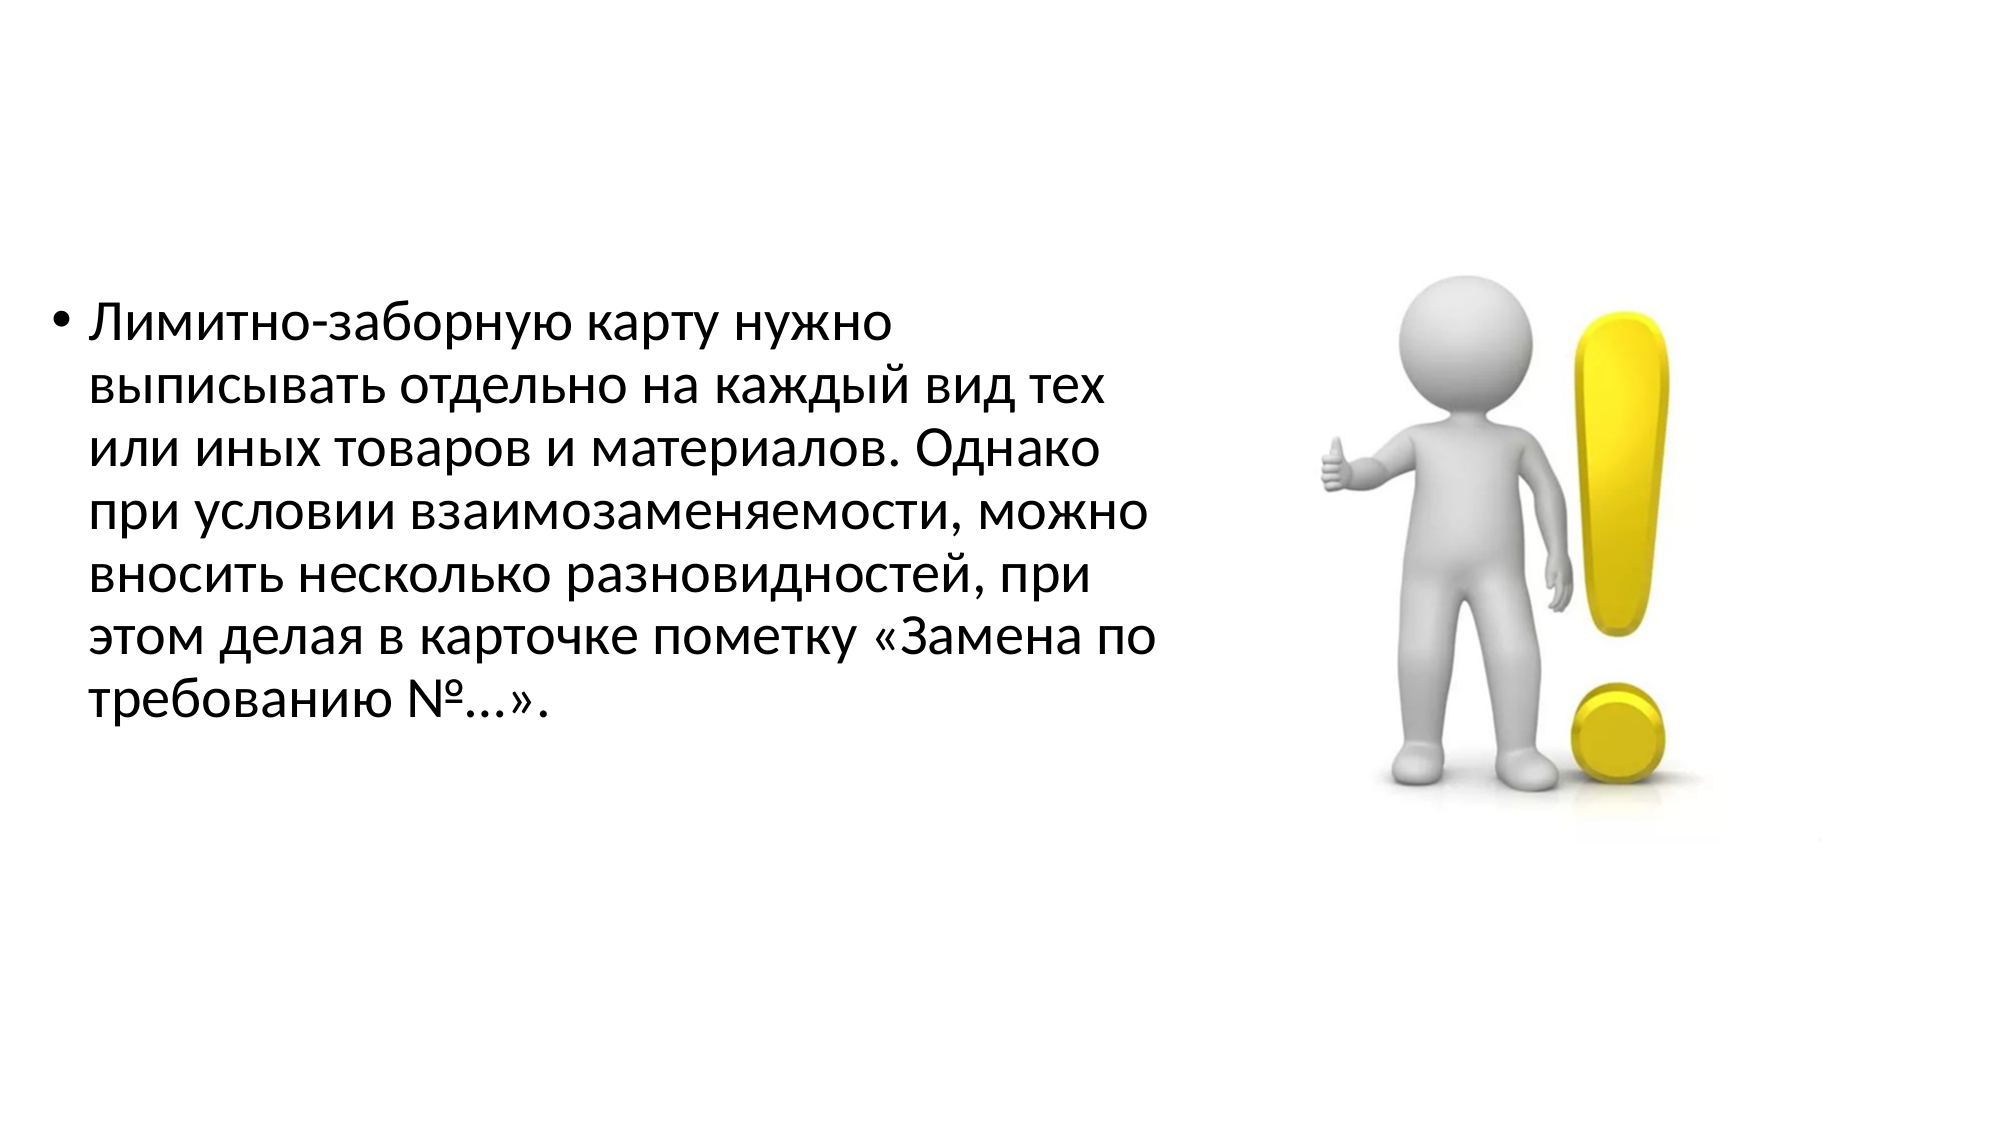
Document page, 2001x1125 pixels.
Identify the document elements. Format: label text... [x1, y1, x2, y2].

list Лимитно-заборную карту нужно выписывать отдельно на каждый вид тех или иных товаров и материалов. Однако при условии взаимозаменяемости, можно вносить несколько разновидностей, при этом делая в карточке пометку «Замена по требованию №…». [36, 283, 1186, 790]
picture [1209, 231, 1821, 842]
